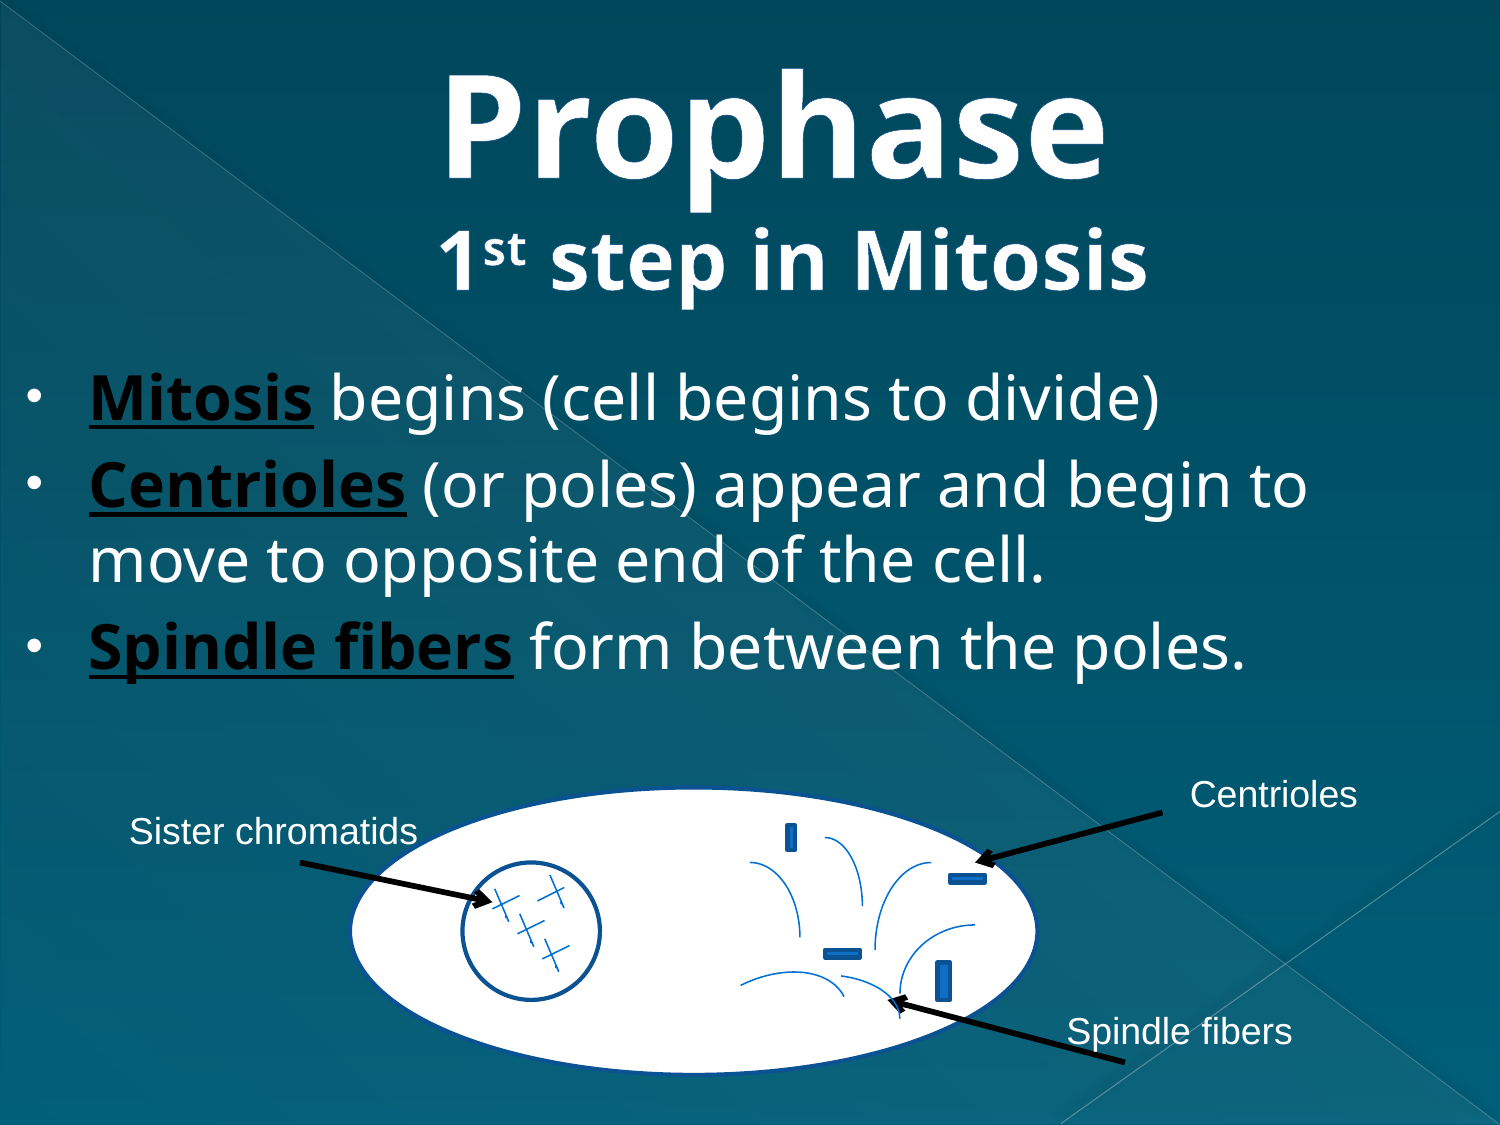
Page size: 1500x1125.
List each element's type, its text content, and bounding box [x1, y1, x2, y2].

text_box [497, 892, 502, 904]
text_box [347, 785, 1040, 1078]
text_box [740, 971, 845, 1036]
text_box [887, 999, 1126, 1063]
text_box [537, 891, 556, 902]
text_box [948, 873, 987, 885]
title Prophase 1st step in Mitosis [0, 24, 1500, 316]
text_box [542, 944, 570, 960]
text_box [824, 836, 864, 907]
list Mitosis begins (cell begins to divide) Centrioles (or poles) appear and begin to move to opposite end of the cell. Spindle fibers form between the poles. [0, 349, 1500, 763]
text_box [935, 960, 952, 987]
text_box [824, 975, 882, 1019]
text_box [549, 874, 565, 909]
text_box [874, 861, 932, 951]
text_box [299, 862, 493, 910]
text_box Sister chromatids [114, 799, 434, 860]
text_box [785, 823, 797, 852]
text_box [749, 861, 801, 938]
text_box [823, 948, 862, 960]
text_box [501, 906, 510, 923]
text_box [899, 924, 975, 987]
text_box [974, 812, 1163, 863]
text_box [493, 894, 520, 910]
text_box [544, 938, 552, 954]
text_box Spindle fibers [1126, 999, 1308, 1060]
text_box [460, 860, 603, 1003]
text_box Centrioles [1175, 762, 1500, 823]
text_box [519, 913, 535, 948]
text_box [551, 956, 560, 973]
text_box [527, 919, 545, 930]
